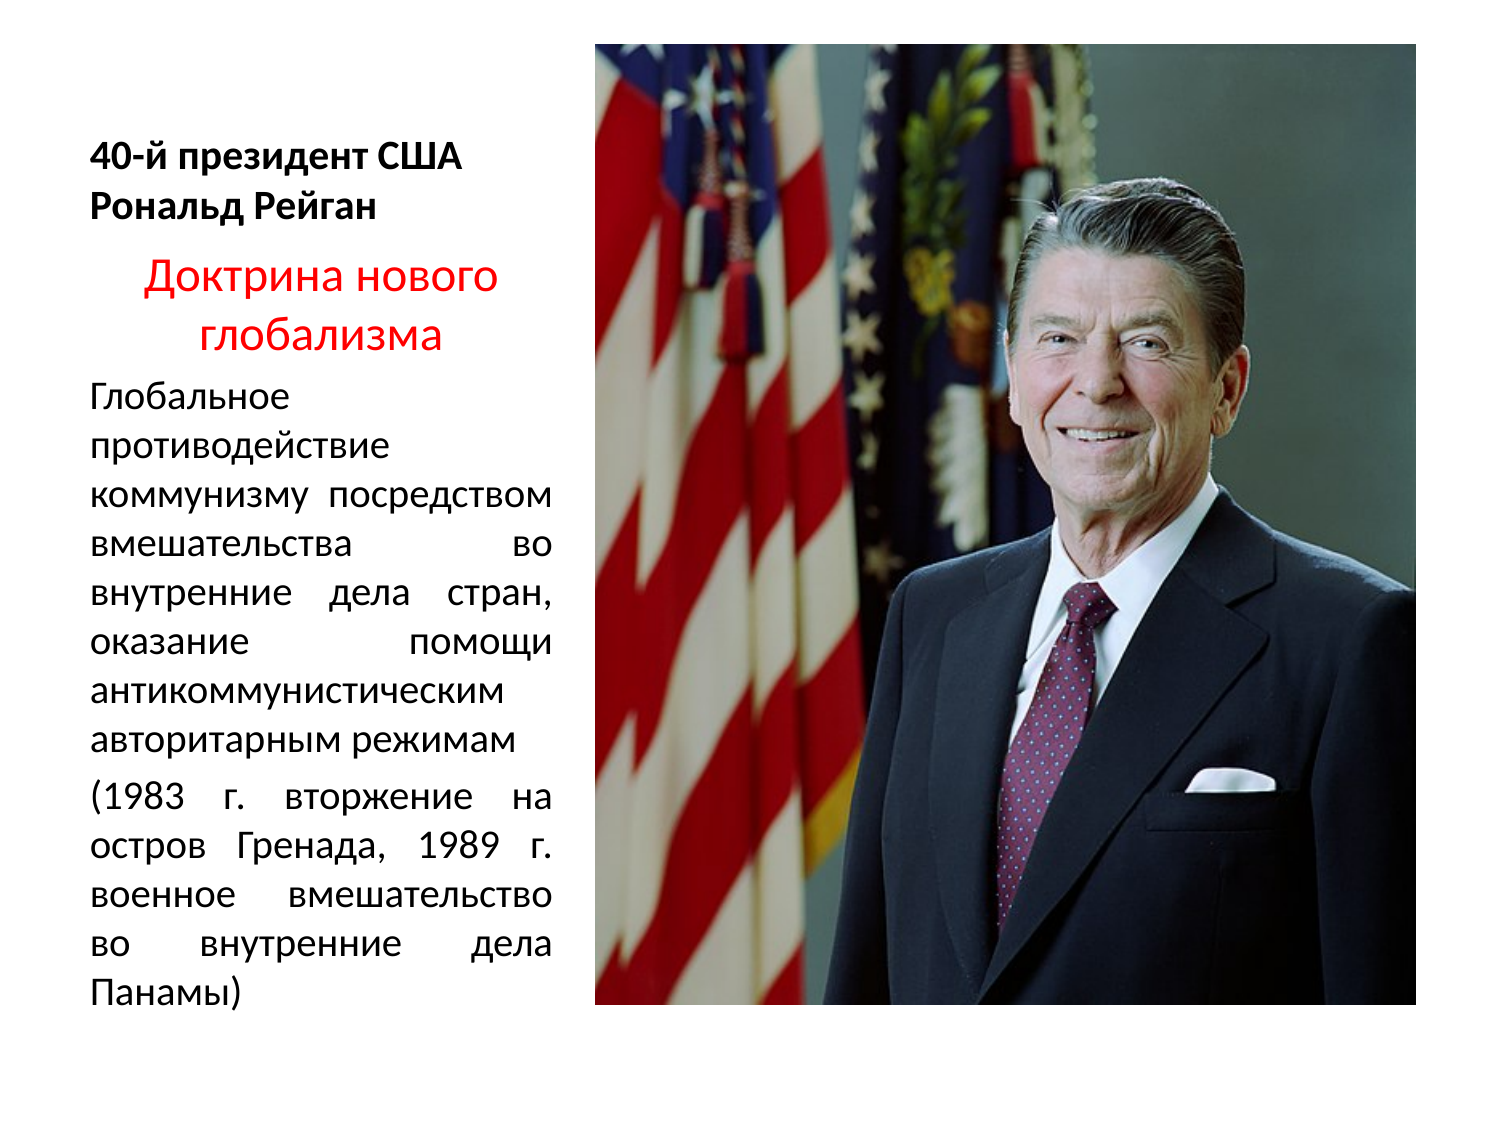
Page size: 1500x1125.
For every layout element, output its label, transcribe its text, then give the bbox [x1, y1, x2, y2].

text_box Доктрина нового глобализма Глобальное противодействие коммунизму посредством вмешательства во внутренние дела стран, оказание помощи антикоммунистическим авторитарным режимам (1983 г. вторжение на остров Гренада, 1989 г. военное вмешательство во внутренние дела Панамы) [74, 235, 569, 1071]
text_box 40-й президент США Рональд Рейган [74, 44, 569, 235]
picture [595, 44, 1417, 1005]
